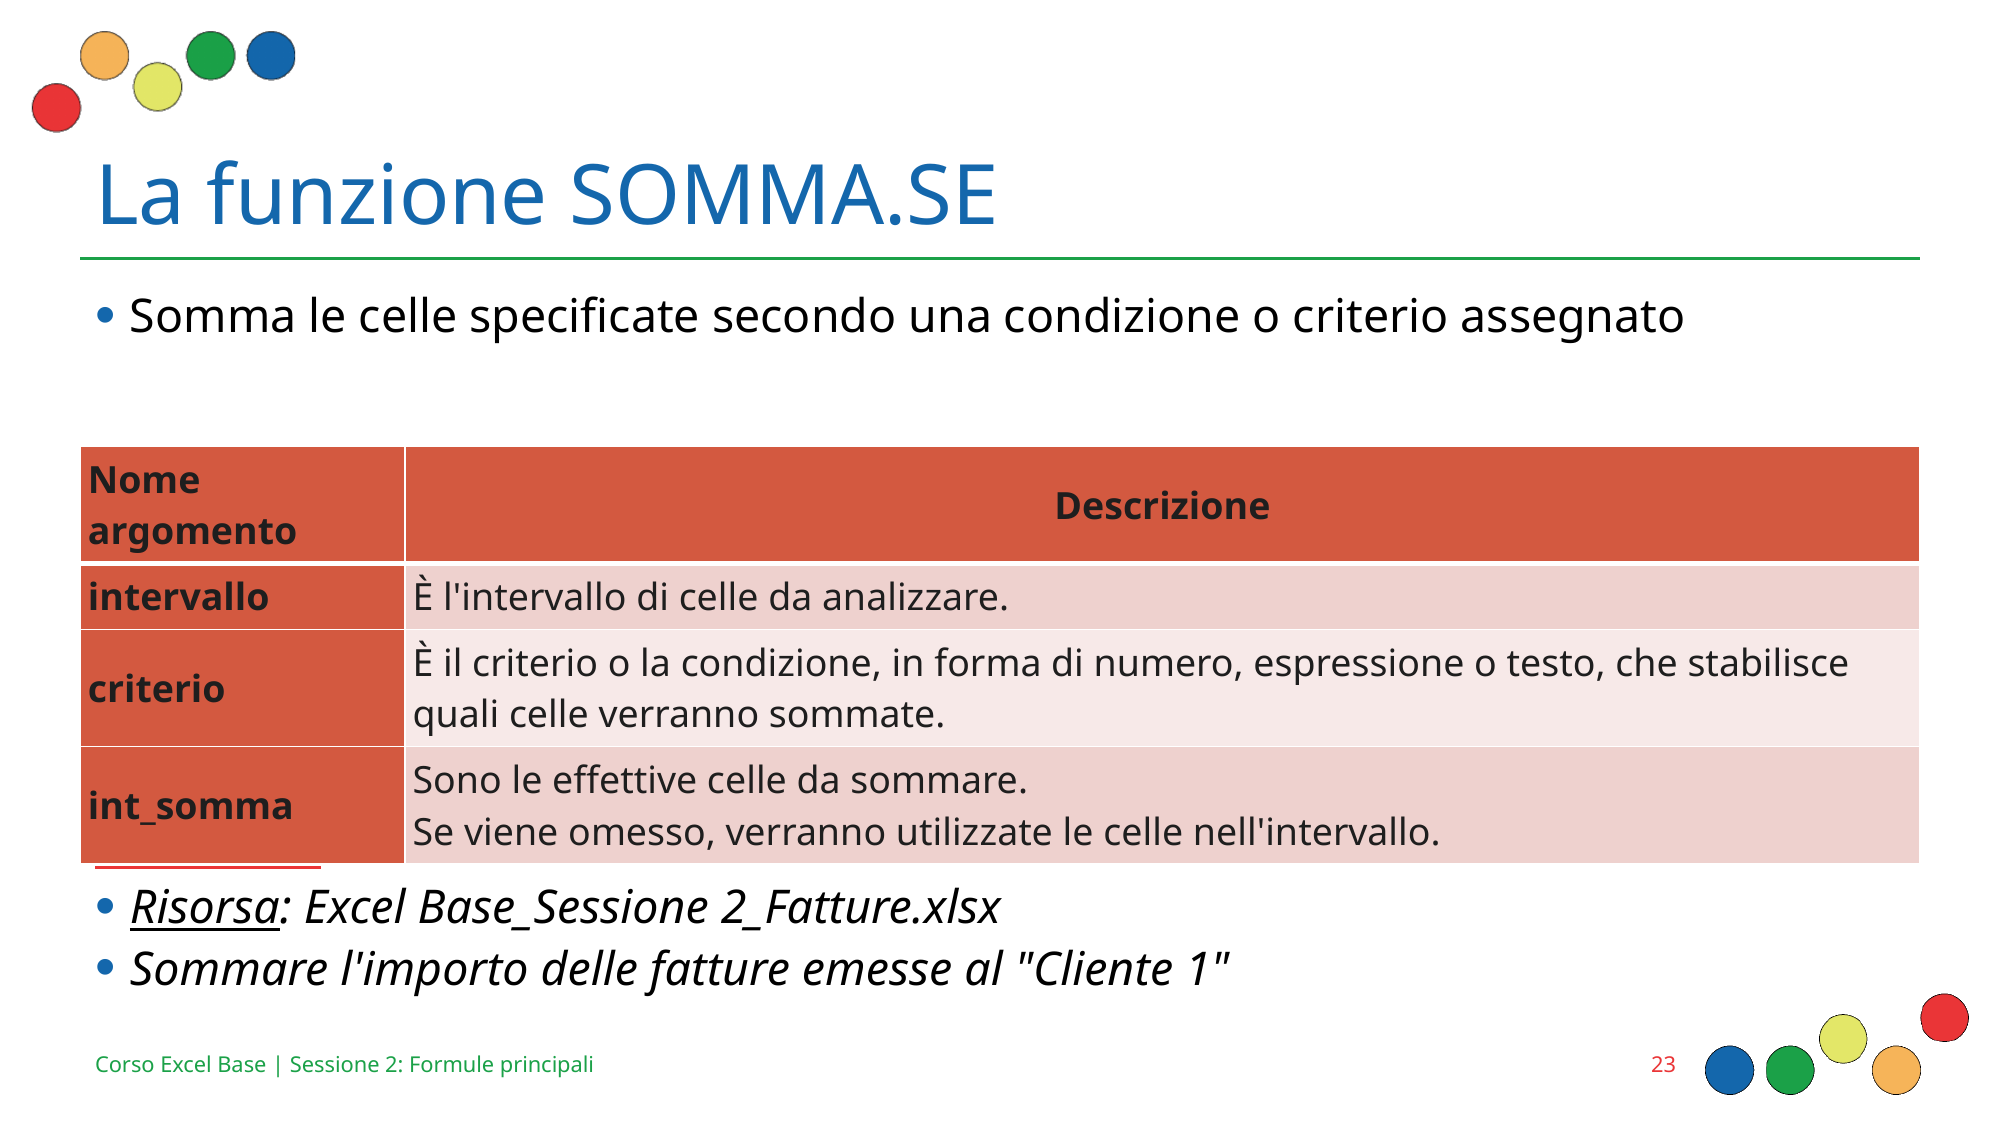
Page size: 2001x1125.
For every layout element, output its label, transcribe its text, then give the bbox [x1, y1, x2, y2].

slide_number 23 [1583, 1035, 1692, 1096]
picture [1704, 990, 1971, 1096]
table_cell criterio [81, 630, 404, 746]
table_header Nome argomento [81, 447, 404, 561]
table_cell Sono le effettive celle da sommare. Se viene omesso, verranno utilizzate le celle nell'intervallo. [406, 747, 1919, 863]
table_cell int_somma [81, 747, 404, 863]
title La funzione SOMMA.SE [80, 123, 1920, 259]
table_cell È il criterio o la condizione, in forma di numero, espressione o testo, che stabilisce quali celle verranno sommate. [406, 630, 1919, 746]
table_header Descrizione [406, 447, 1919, 561]
table_cell È l'intervallo di celle da analizzare. [406, 566, 1919, 629]
picture [29, 30, 295, 135]
table_cell intervallo [81, 566, 404, 629]
footer Corso Excel Base | Sessione 2: Formule principali [80, 1035, 1571, 1096]
